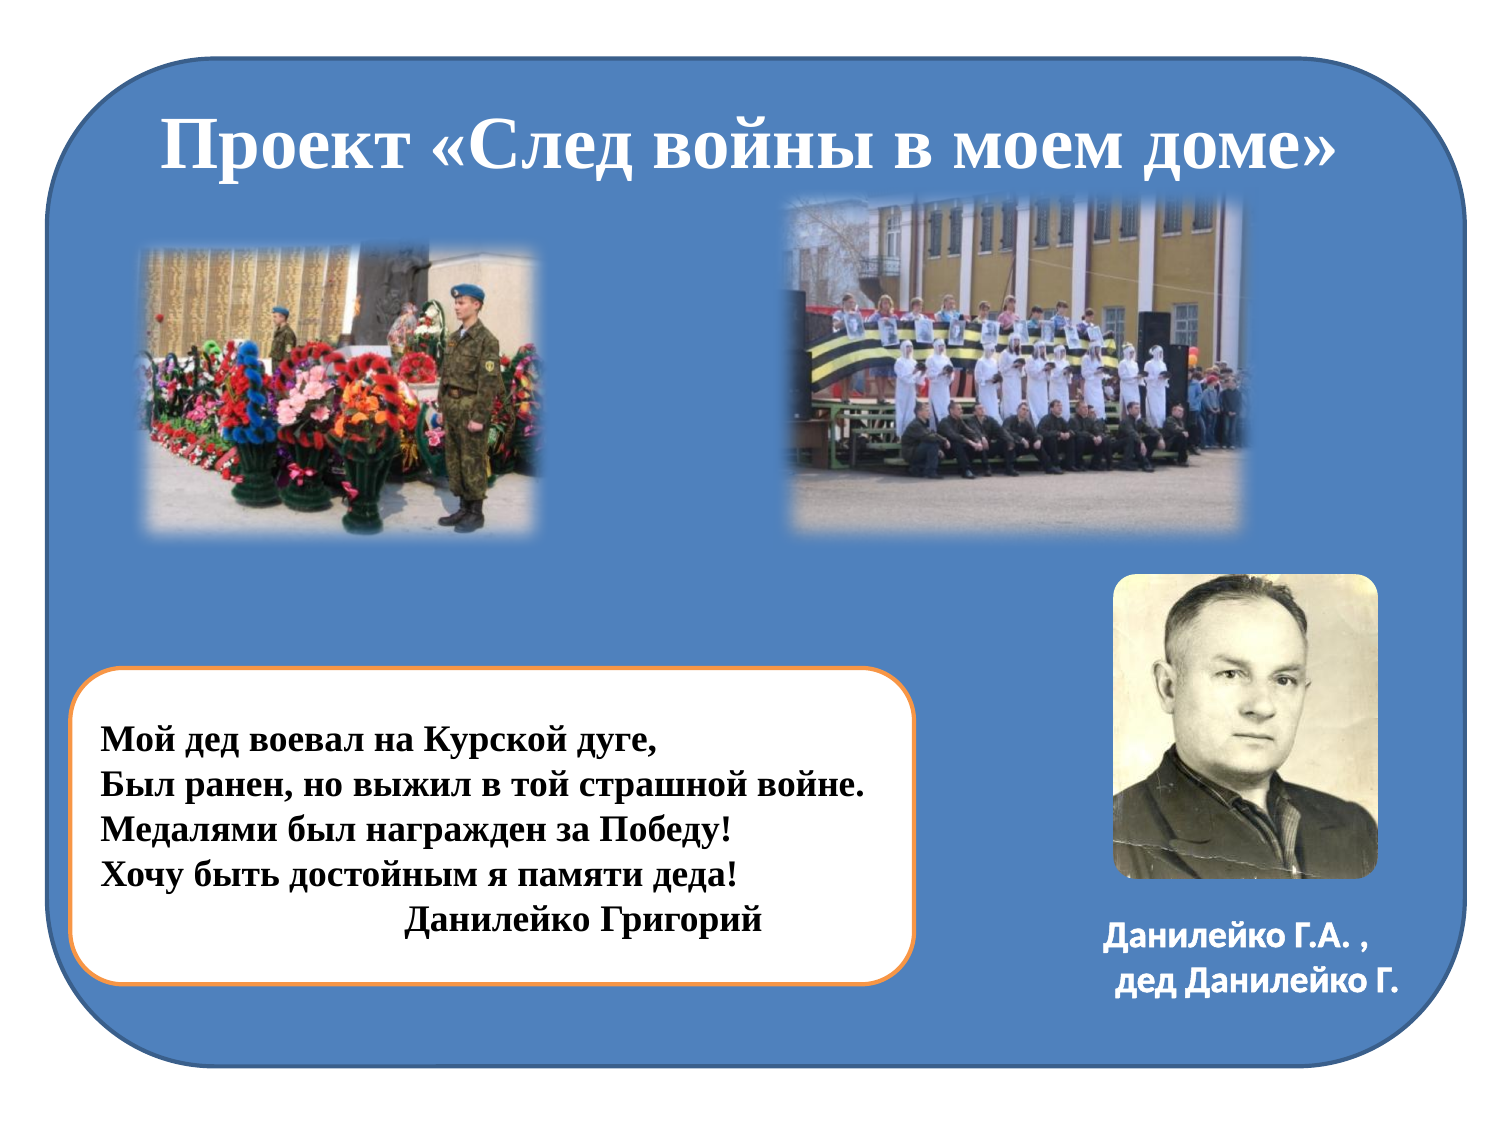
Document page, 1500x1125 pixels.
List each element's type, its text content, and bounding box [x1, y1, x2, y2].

picture [128, 234, 551, 551]
title Проект «След войны в моем доме» [75, 45, 1425, 233]
text_box Данилейко Г.А. , дед Данилейко Г. [1042, 902, 1430, 1008]
picture [773, 187, 1259, 552]
picture [1112, 573, 1379, 880]
text_box Мой дед воевал на Курской дуге, Был ранен, но выжил в той страшной войне. Медалями был награжден за Победу! Хочу быть достойным я памяти деда! Данилейко Григорий [68, 665, 917, 987]
text_box [44, 114, 1467, 1069]
